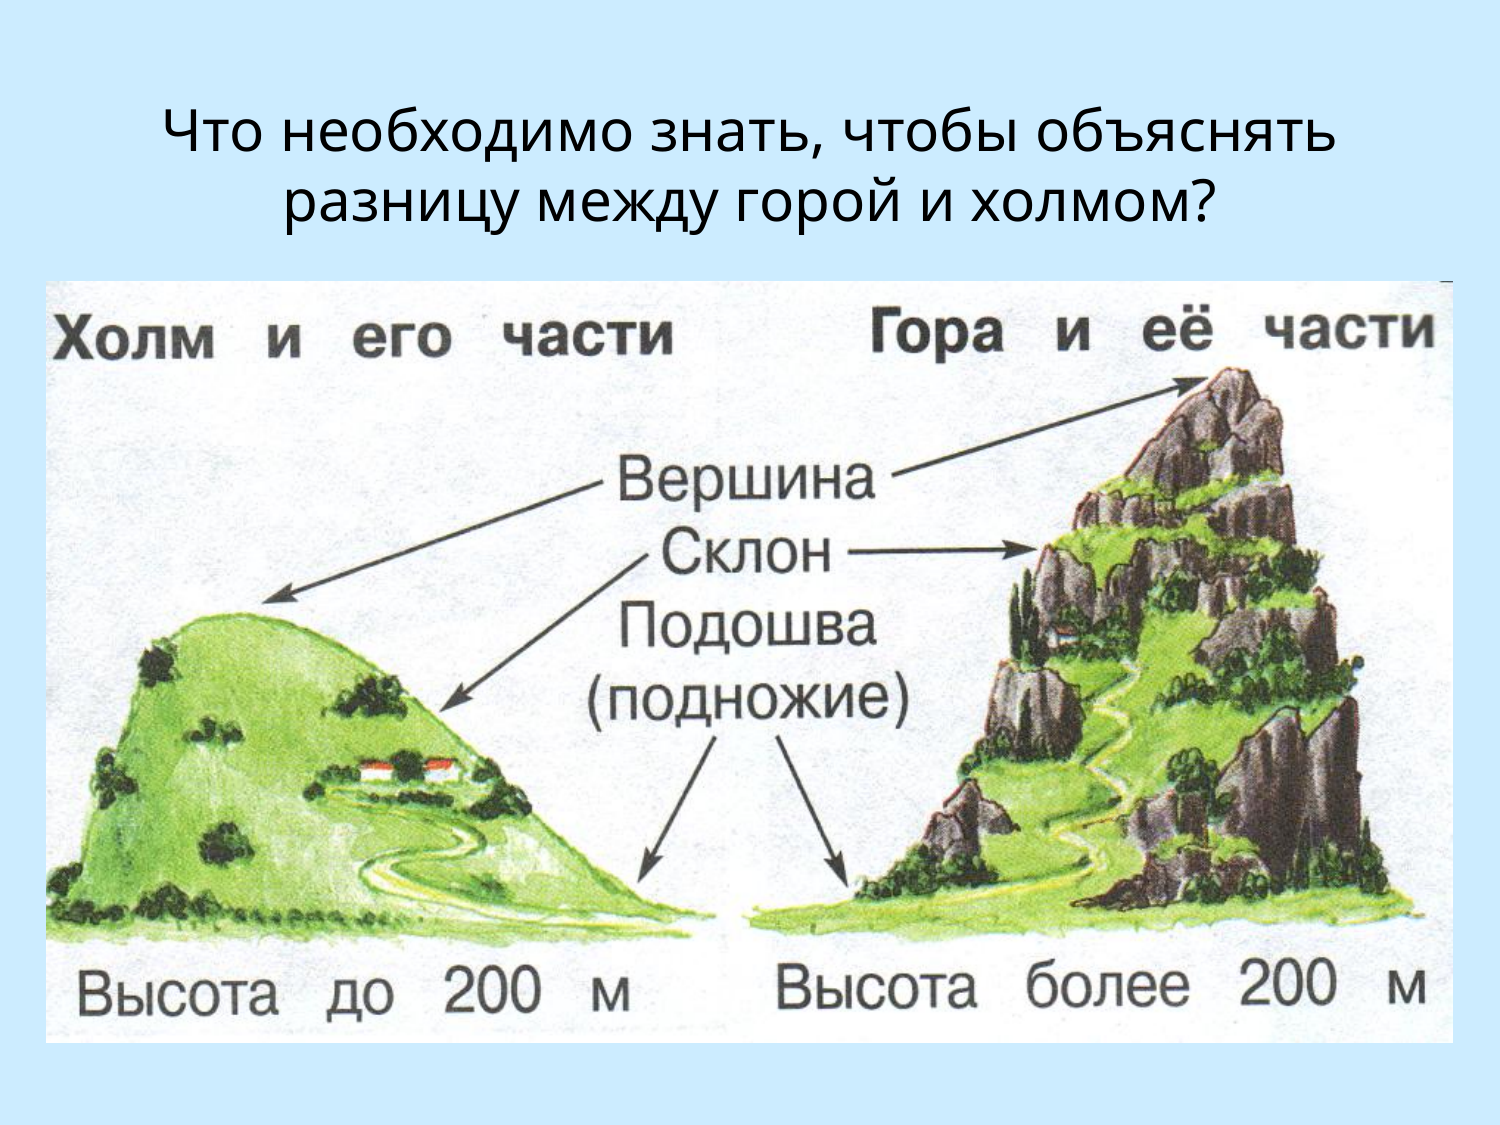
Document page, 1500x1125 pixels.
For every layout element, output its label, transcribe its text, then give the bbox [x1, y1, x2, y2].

title Что необходимо знать, чтобы объяснять разницу между горой и холмом? [74, 44, 1426, 279]
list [46, 280, 1453, 1043]
